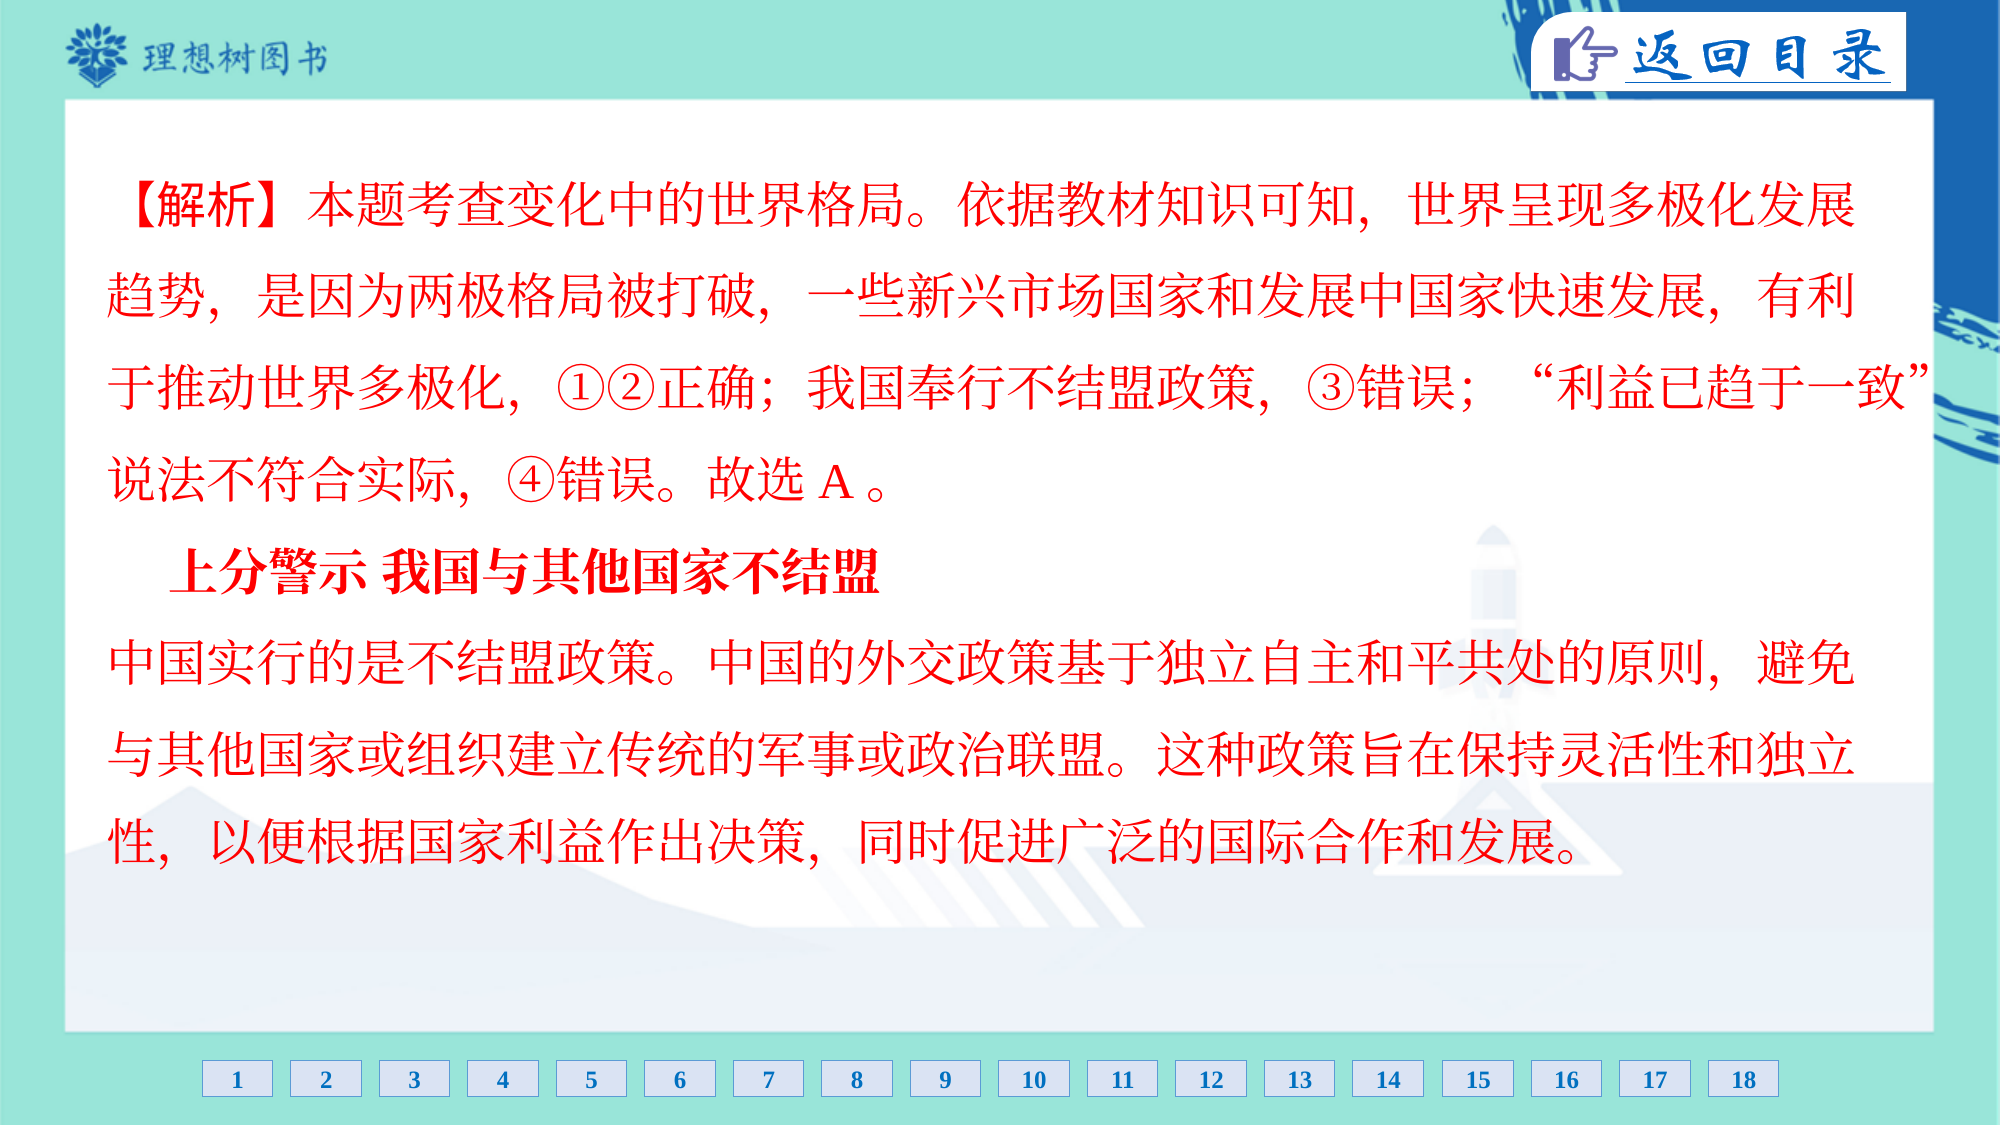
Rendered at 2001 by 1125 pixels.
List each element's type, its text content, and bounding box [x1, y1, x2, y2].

picture [0, 0, 2000, 1125]
text_box 【解析】本题考查变化中的世界格局。依据教材知识可知，世界呈现多极化发展 趋势，是因为两极格局被打破，一些新兴市场国家和发展中国家快速发展，有利 于推动世界多极化，①②正确；我国奉行不结盟政策，③错误；“利益已趋于一致” 说法不符合实际，④错误。故选A。 上分警示 我国与其他国家不结盟 中国实行的是不结盟政策。中国的外交政策基于独立自主和平共处的原则，避免 与其他国家或组织建立传统的军事或政治联盟。这种政策旨在保持灵活性和独立 性，以便根据国家利益作出决策，同时促进广泛的国际合作和发展。 [106, 141, 1895, 862]
